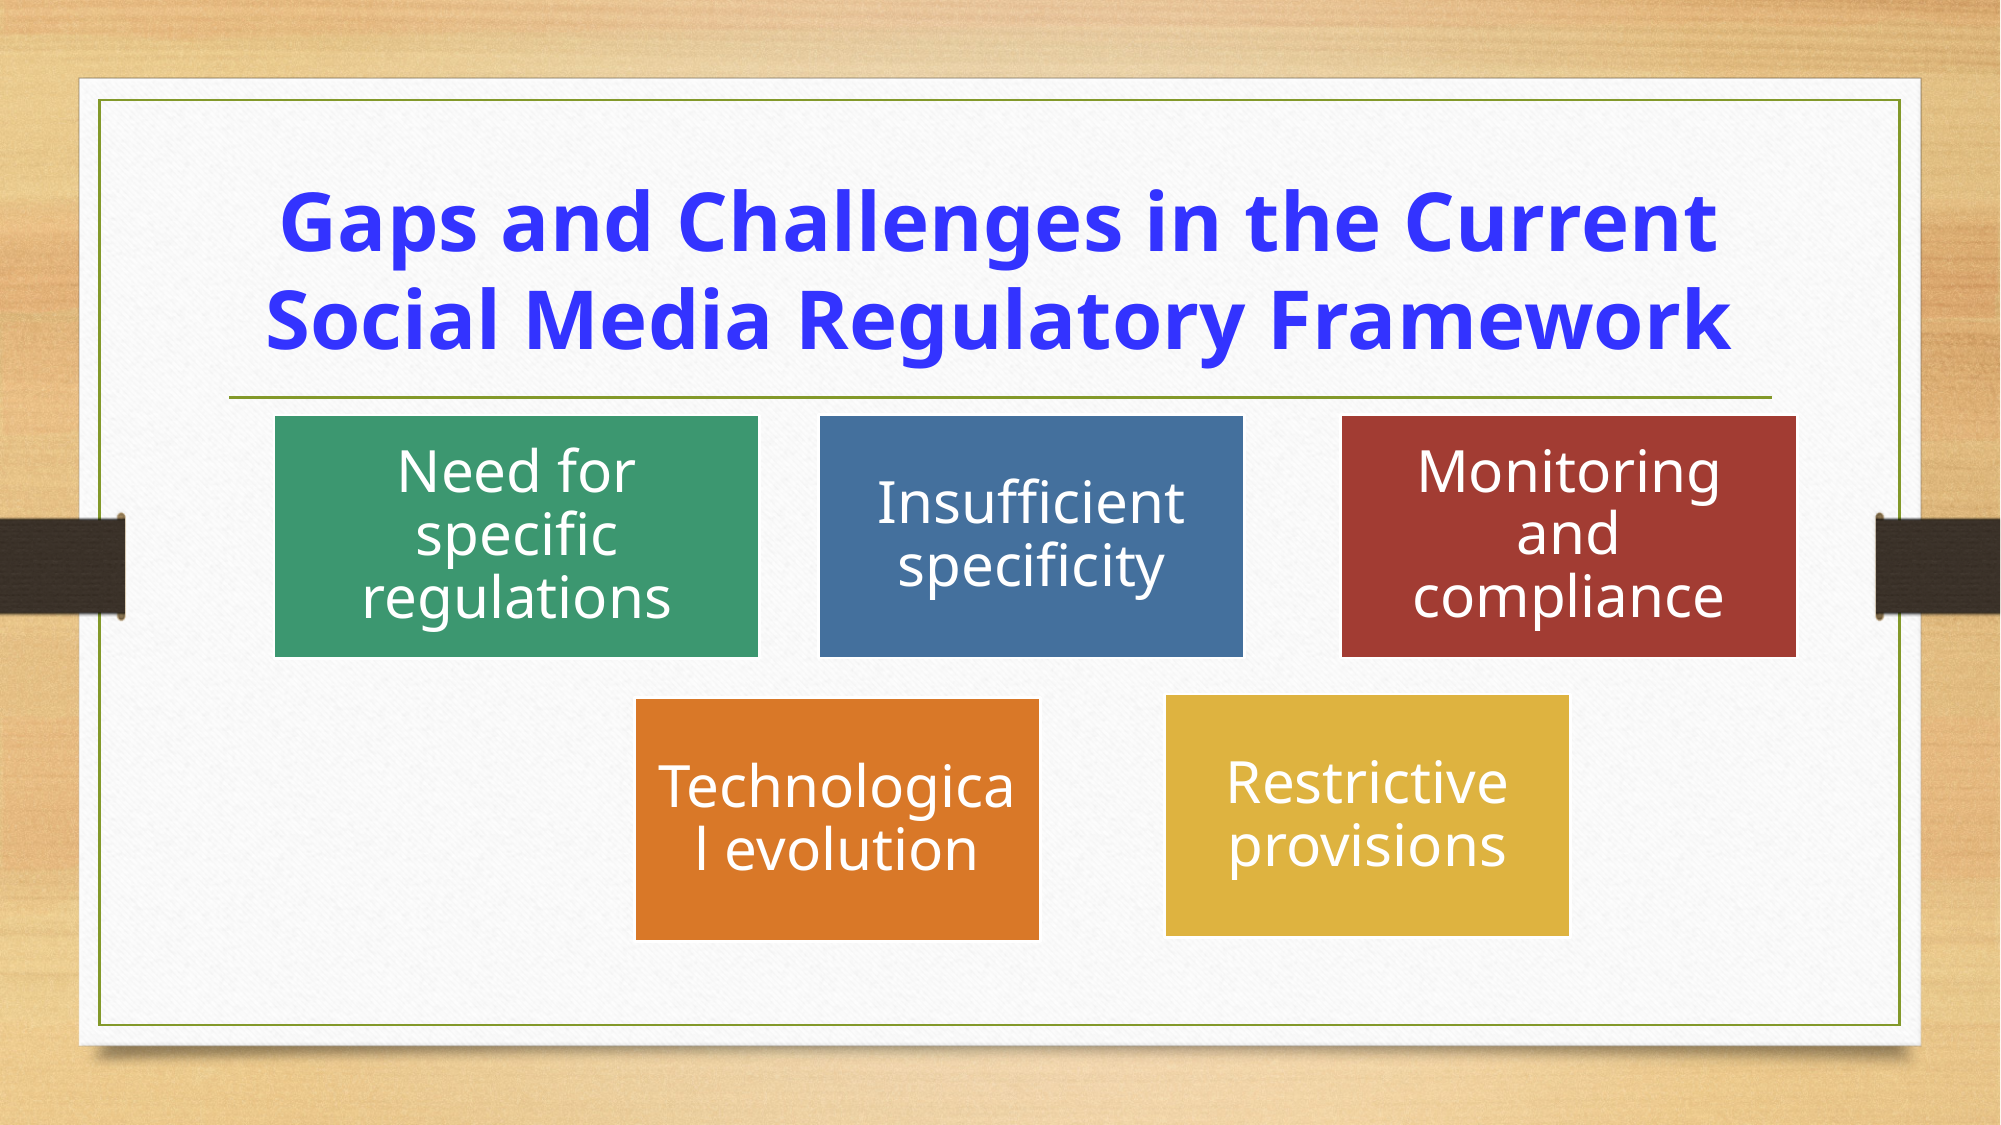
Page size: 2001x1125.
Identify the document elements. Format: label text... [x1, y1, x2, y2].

picture [0, 0, 2001, 1125]
title Gaps and Challenges in the Current Social Media Regulatory Framework [212, 161, 1788, 375]
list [222, 414, 1798, 944]
